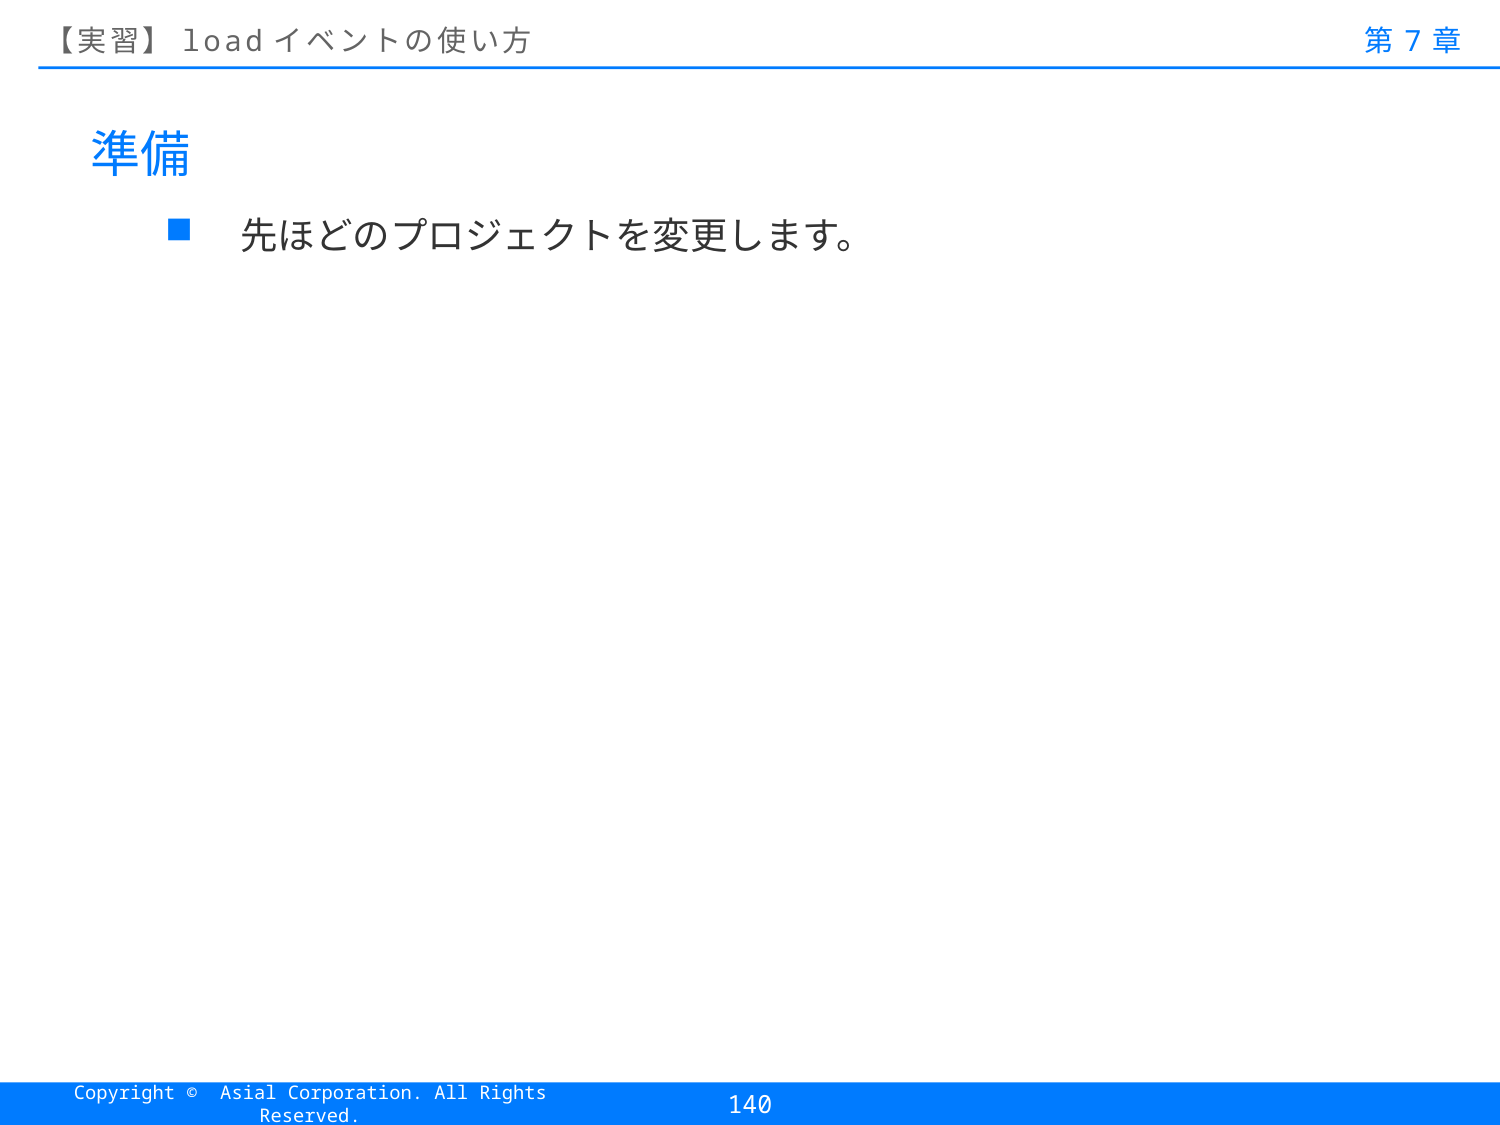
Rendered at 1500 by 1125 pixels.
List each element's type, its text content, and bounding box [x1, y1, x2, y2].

list 準備 先ほどのプロジェクトを変更します。 [75, 84, 1425, 988]
title 【実習】loadイベントの使い方 [29, 7, 702, 72]
list 第7章 [702, 7, 1477, 72]
slide_number 140 [581, 1075, 919, 1125]
